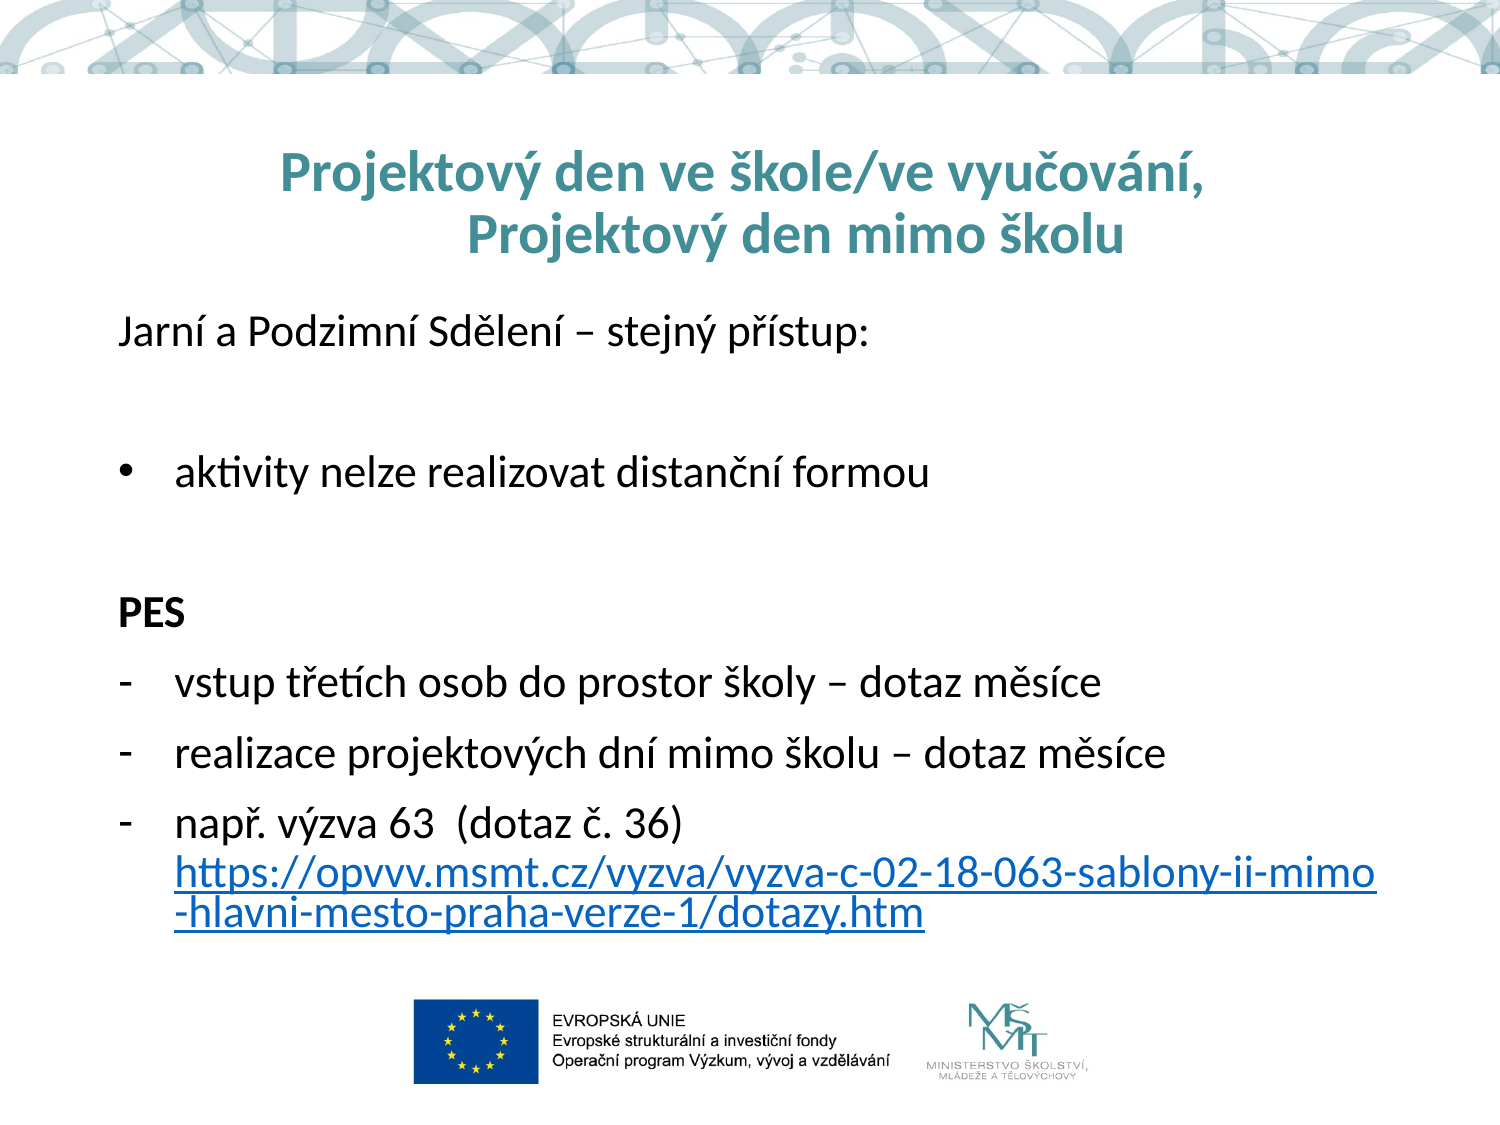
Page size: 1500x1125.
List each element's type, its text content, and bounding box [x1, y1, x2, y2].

title Projektový den ve škole/ve vyučování, Projektový den mimo školu [103, 129, 1397, 278]
picture [371, 957, 1129, 1125]
list Jarní a Podzimní Sdělení – stejný přístup: aktivity nelze realizovat distanční formou PES vstup třetích osob do prostor školy – dotaz měsíce realizace projektových dní mimo školu – dotaz měsíce např. výzva 63 (dotaz č. 36) https://opvvv.msmt.cz/vyzva/vyzva-c-02-18-063-sablony-ii-mimo-hlavni-mesto-praha-verze-1/dotazy.htm [103, 299, 1397, 957]
picture [0, 0, 1500, 74]
